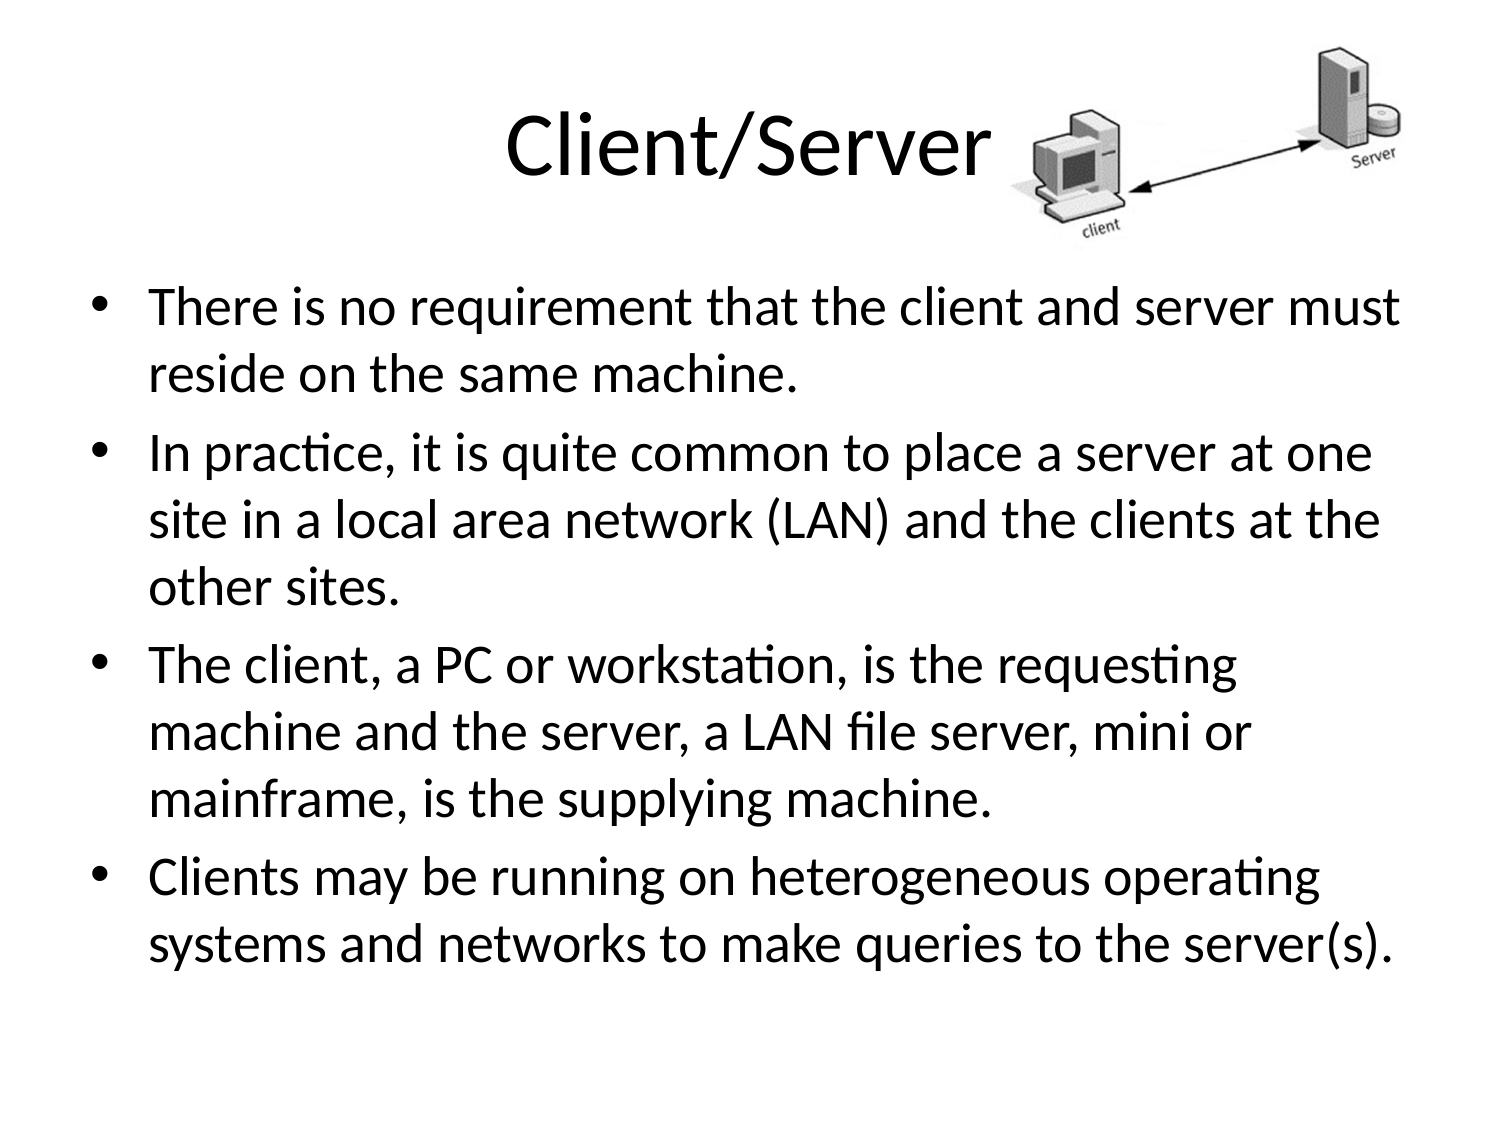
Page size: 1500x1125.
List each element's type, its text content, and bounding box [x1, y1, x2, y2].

title Client/Server [75, 45, 992, 233]
list There is no requirement that the client and server must reside on the same machine. In practice, it is quite common to place a server at one site in a local area network (LAN) and the clients at the other sites. The client, a PC or workstation, is the requesting machine and the server, a LAN file server, mini or mainframe, is the supplying machine. Clients may be running on heterogeneous operating systems and networks to make queries to the server(s). [75, 262, 1425, 1005]
picture [997, 11, 1500, 256]
